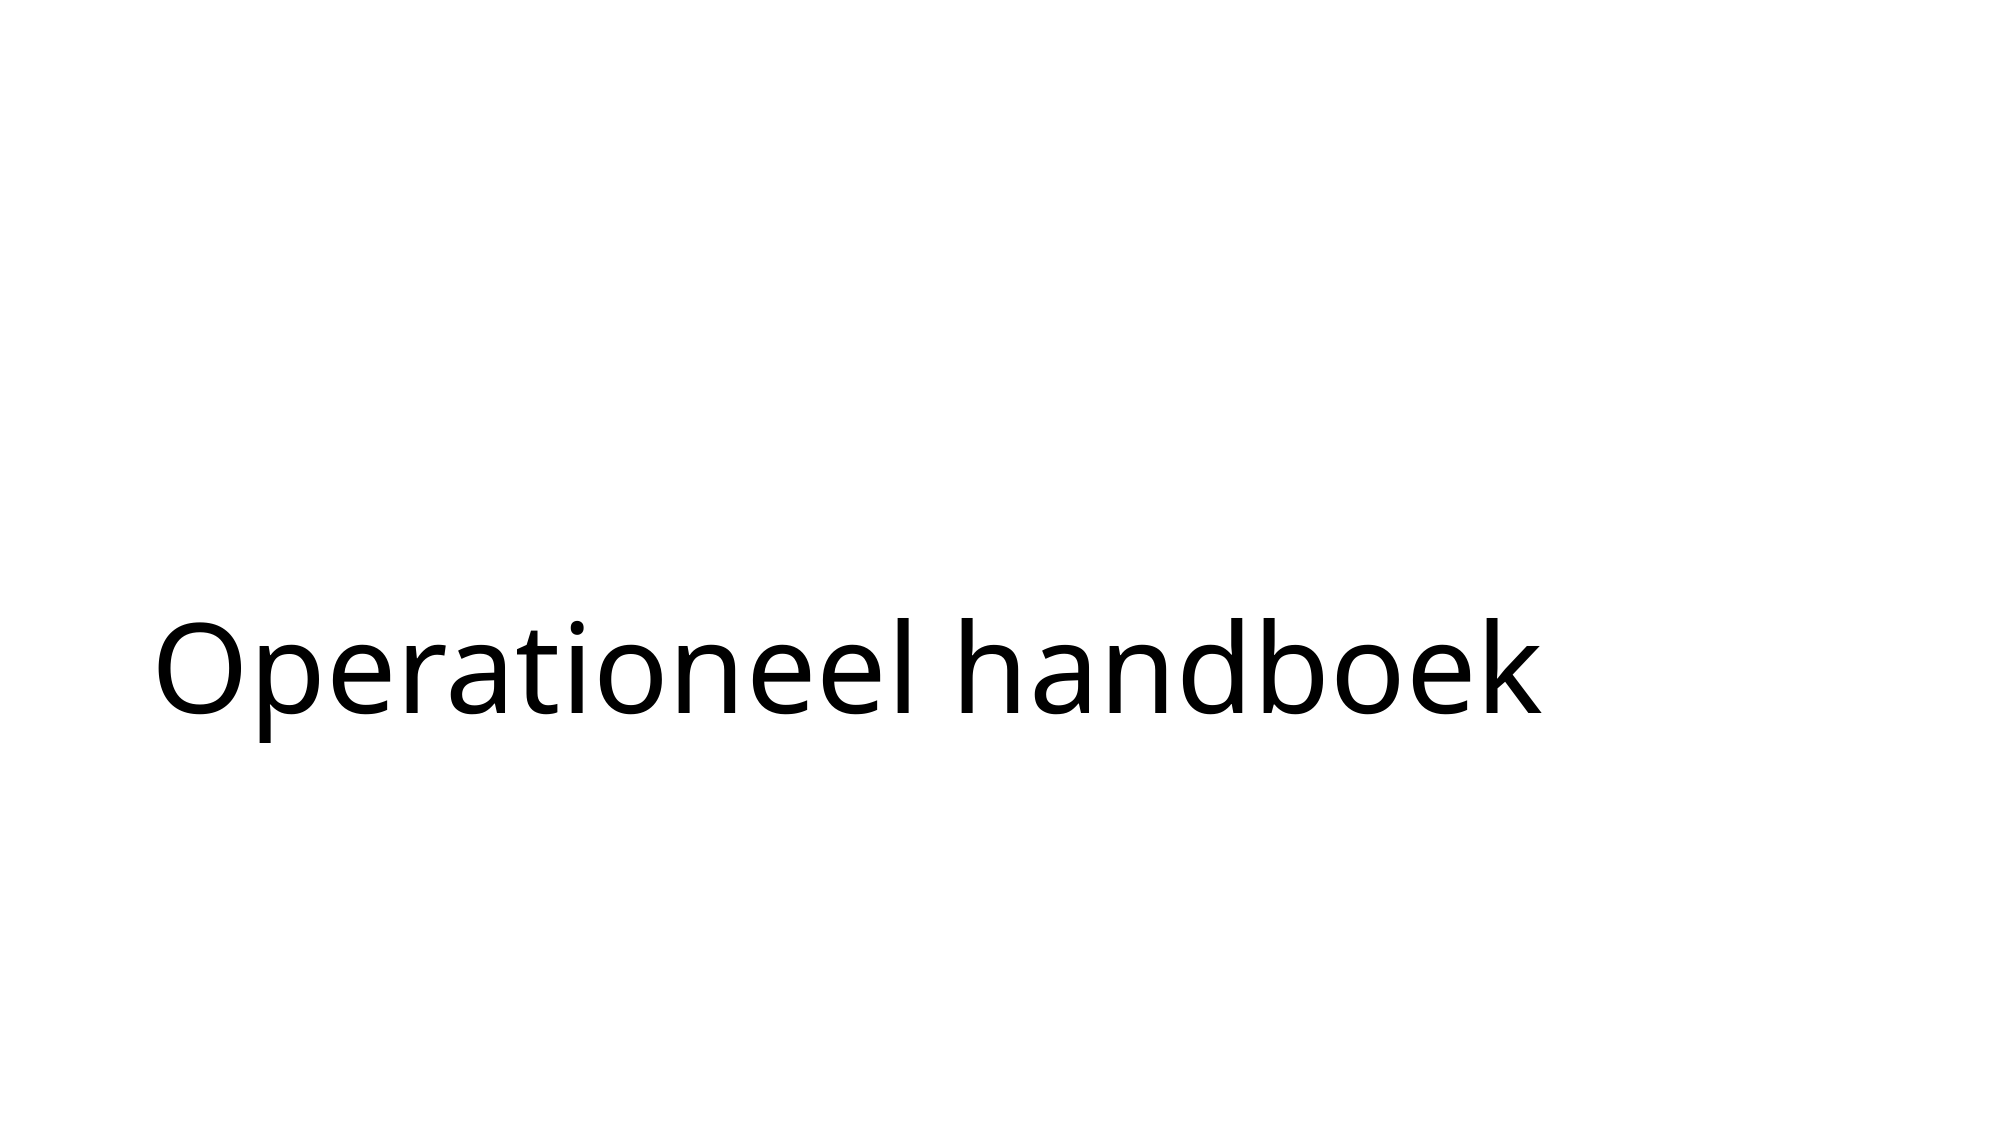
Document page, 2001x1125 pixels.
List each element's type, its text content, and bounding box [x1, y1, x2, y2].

title Operationeel handboek [136, 280, 1862, 749]
